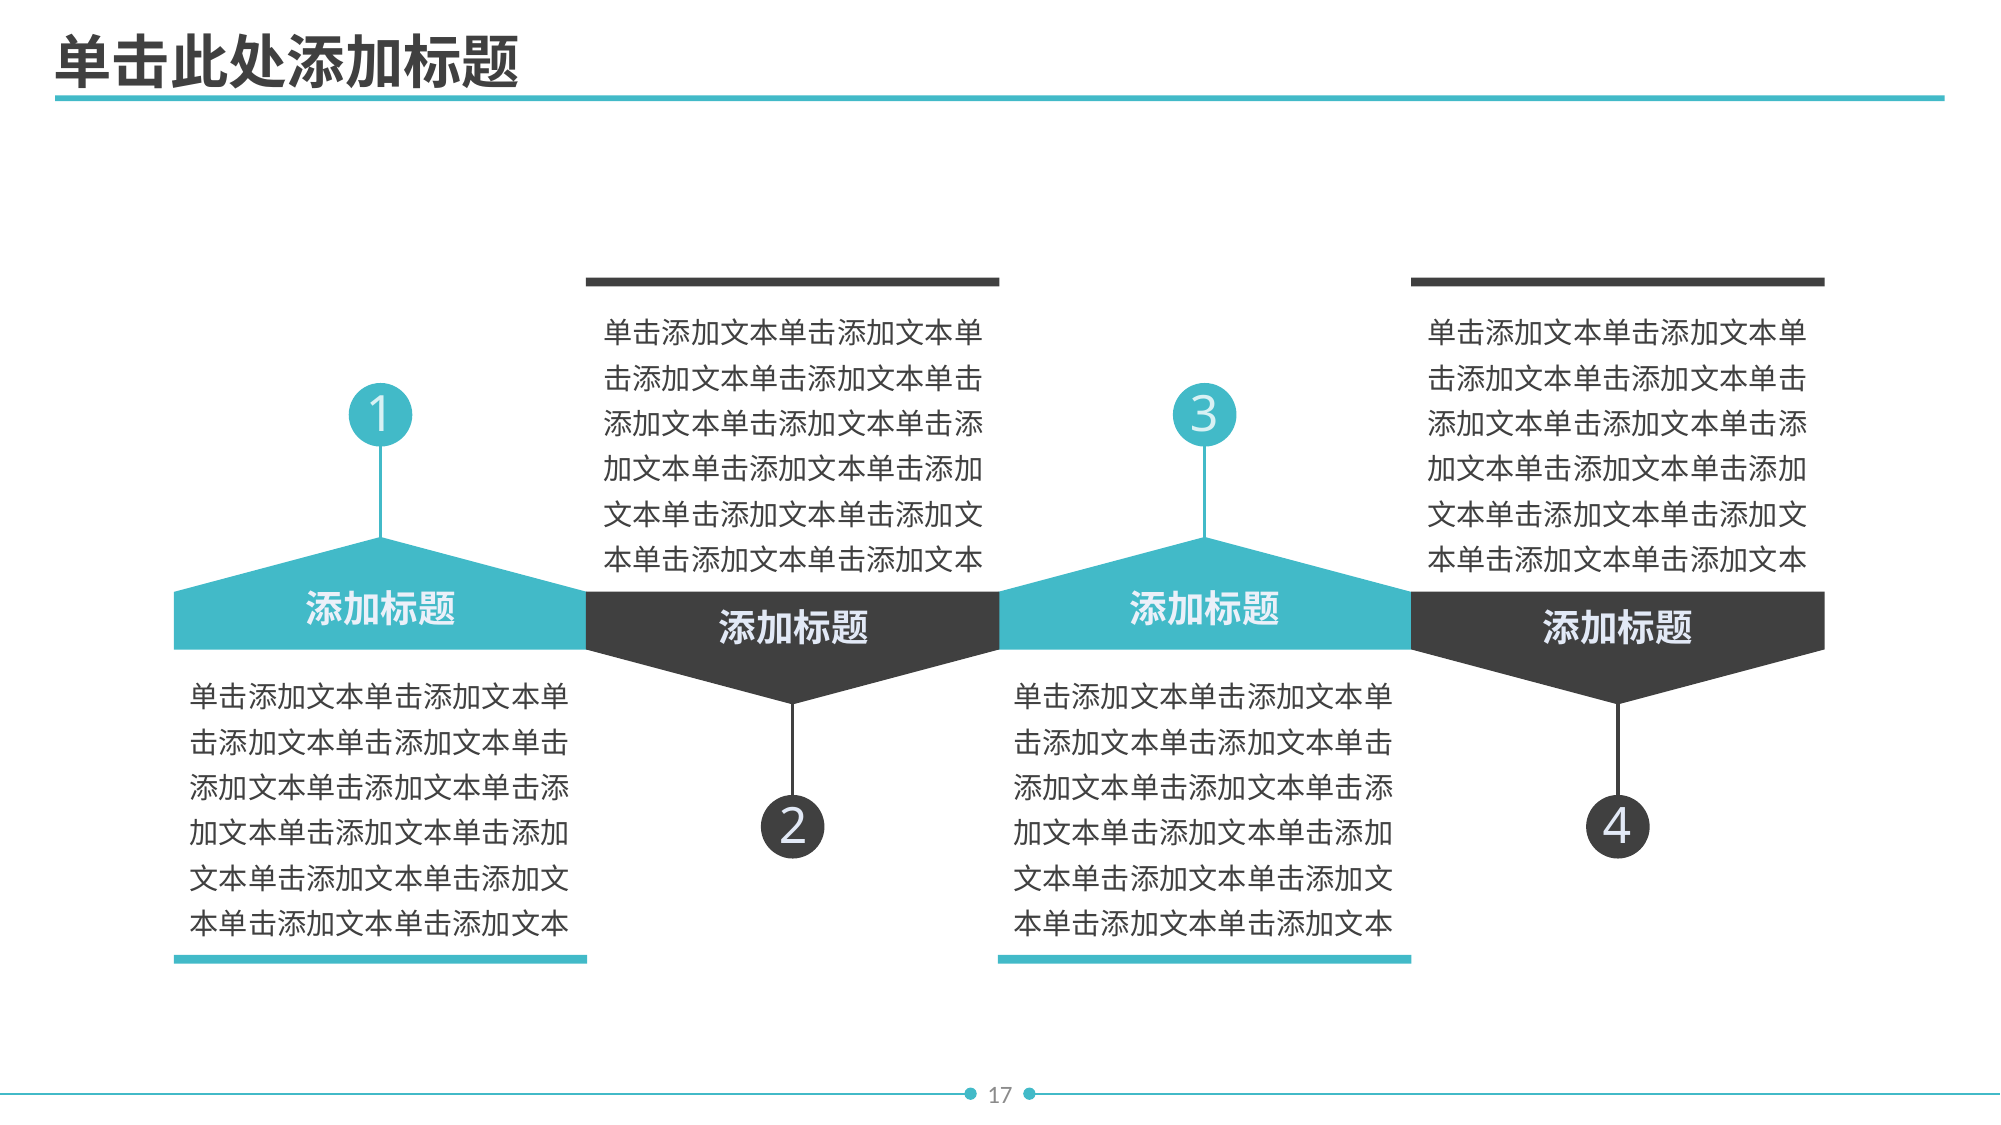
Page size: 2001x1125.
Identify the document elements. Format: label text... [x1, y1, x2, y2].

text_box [758, 705, 828, 862]
text_box 单击添加文本单击添加文本单击添加文本单击添加文本单击添加文本单击添加文本单击添加文本单击添加文本单击添加文本单击添加文本单击添加文本单击添加文本单击添加文本 [174, 660, 587, 948]
text_box 单击添加文本单击添加文本单击添加文本单击添加文本单击添加文本单击添加文本单击添加文本单击添加文本单击添加文本单击添加文本单击添加文本单击添加文本单击添加文本 [998, 660, 1410, 948]
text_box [1411, 591, 1825, 705]
text_box [997, 954, 1412, 965]
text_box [345, 374, 415, 536]
text_box 单击此处添加标题 [39, 26, 1174, 104]
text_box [997, 536, 1412, 650]
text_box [173, 536, 588, 650]
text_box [1169, 373, 1239, 536]
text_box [1582, 678, 1652, 862]
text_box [585, 591, 1000, 705]
text_box 单击添加文本单击添加文本单击添加文本单击添加文本单击添加文本单击添加文本单击添加文本单击添加文本单击添加文本单击添加文本单击添加文本单击添加文本单击添加文本 [1412, 296, 1824, 584]
text_box [585, 277, 1000, 287]
slide_number 17 [774, 1063, 1225, 1124]
text_box [173, 954, 588, 965]
text_box [1410, 277, 1826, 287]
text_box 单击添加文本单击添加文本单击添加文本单击添加文本单击添加文本单击添加文本单击添加文本单击添加文本单击添加文本单击添加文本单击添加文本单击添加文本单击添加文本 [588, 296, 1001, 584]
